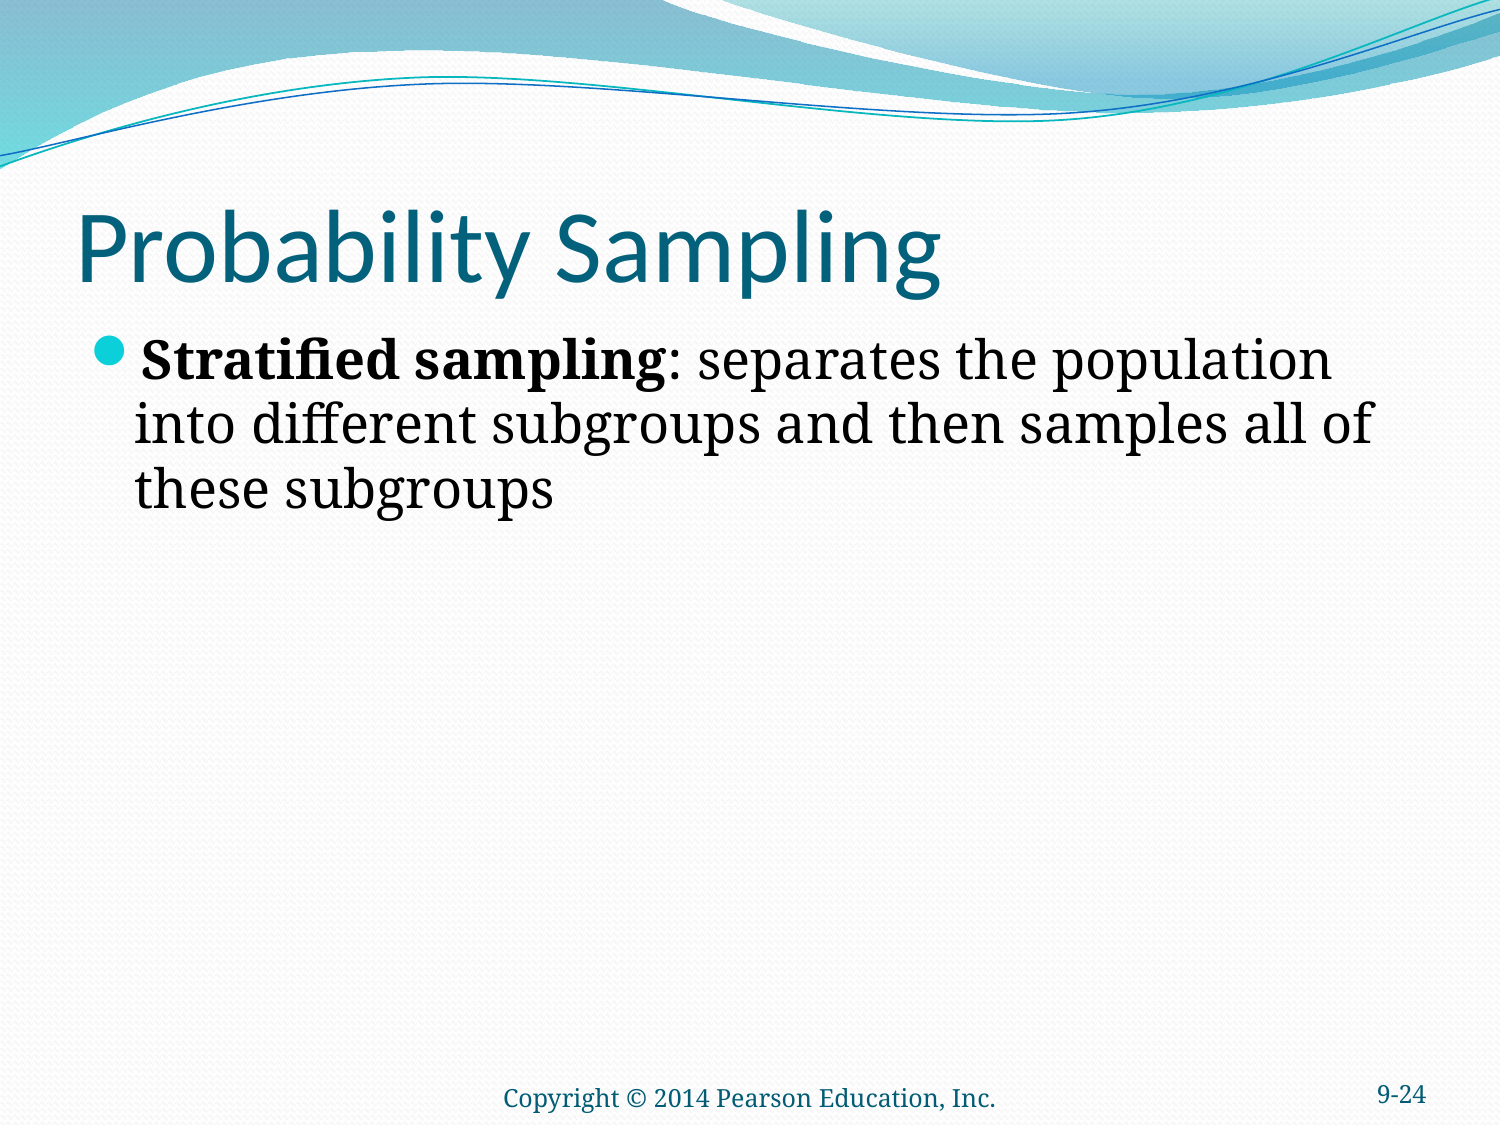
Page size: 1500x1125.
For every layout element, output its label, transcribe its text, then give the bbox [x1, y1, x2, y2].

title Probability Sampling [74, 115, 1426, 304]
list Stratified sampling: separates the population into different subgroups and then samples all of these subgroups [74, 317, 1426, 1038]
